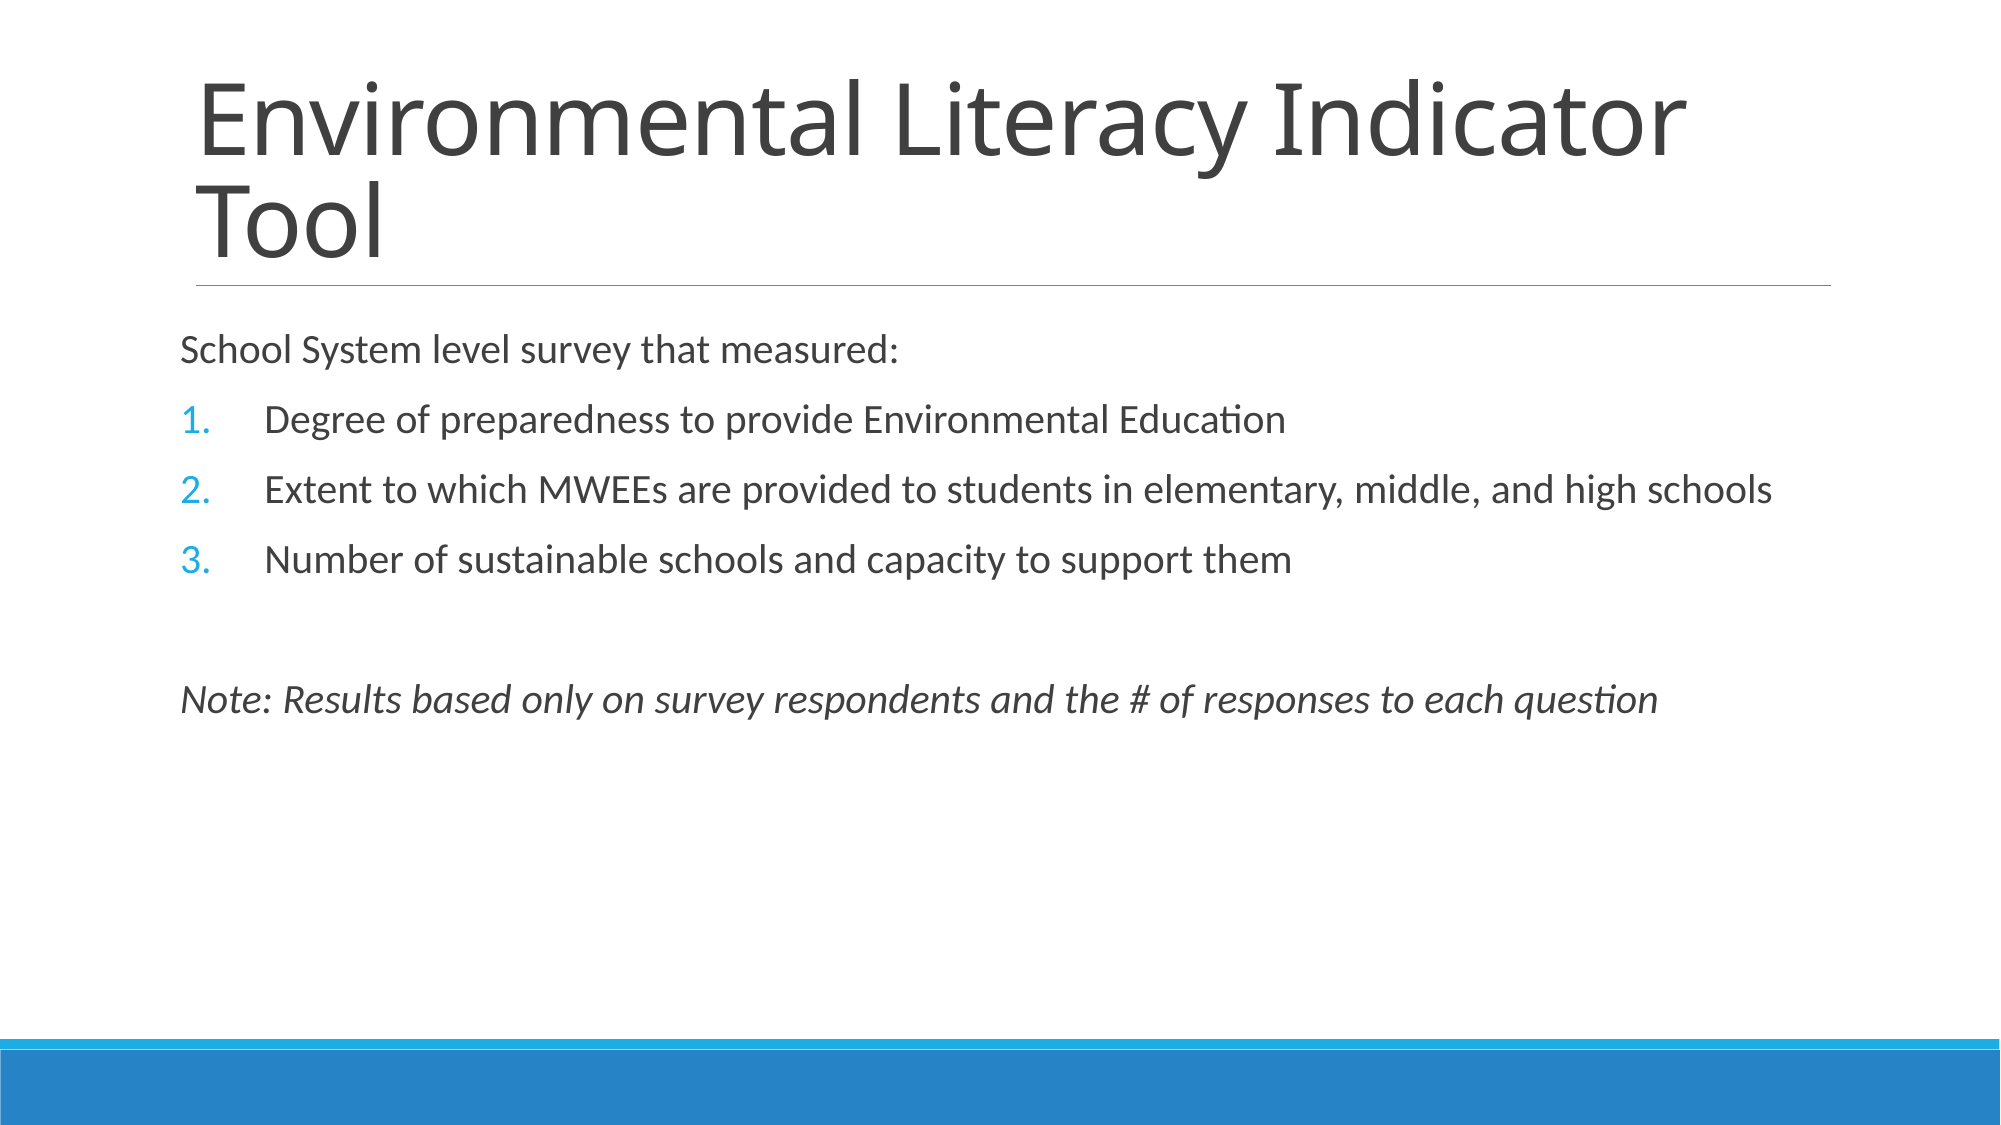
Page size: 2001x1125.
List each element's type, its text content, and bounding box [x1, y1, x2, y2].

title Environmental Literacy Indicator Tool [180, 47, 1830, 285]
list School System level survey that measured: Degree of preparedness to provide Environmental Education Extent to which MWEEs are provided to students in elementary, middle, and high schools Number of sustainable schools and capacity to support them Note: Results based only on survey respondents and the # of responses to each question [180, 320, 1830, 981]
